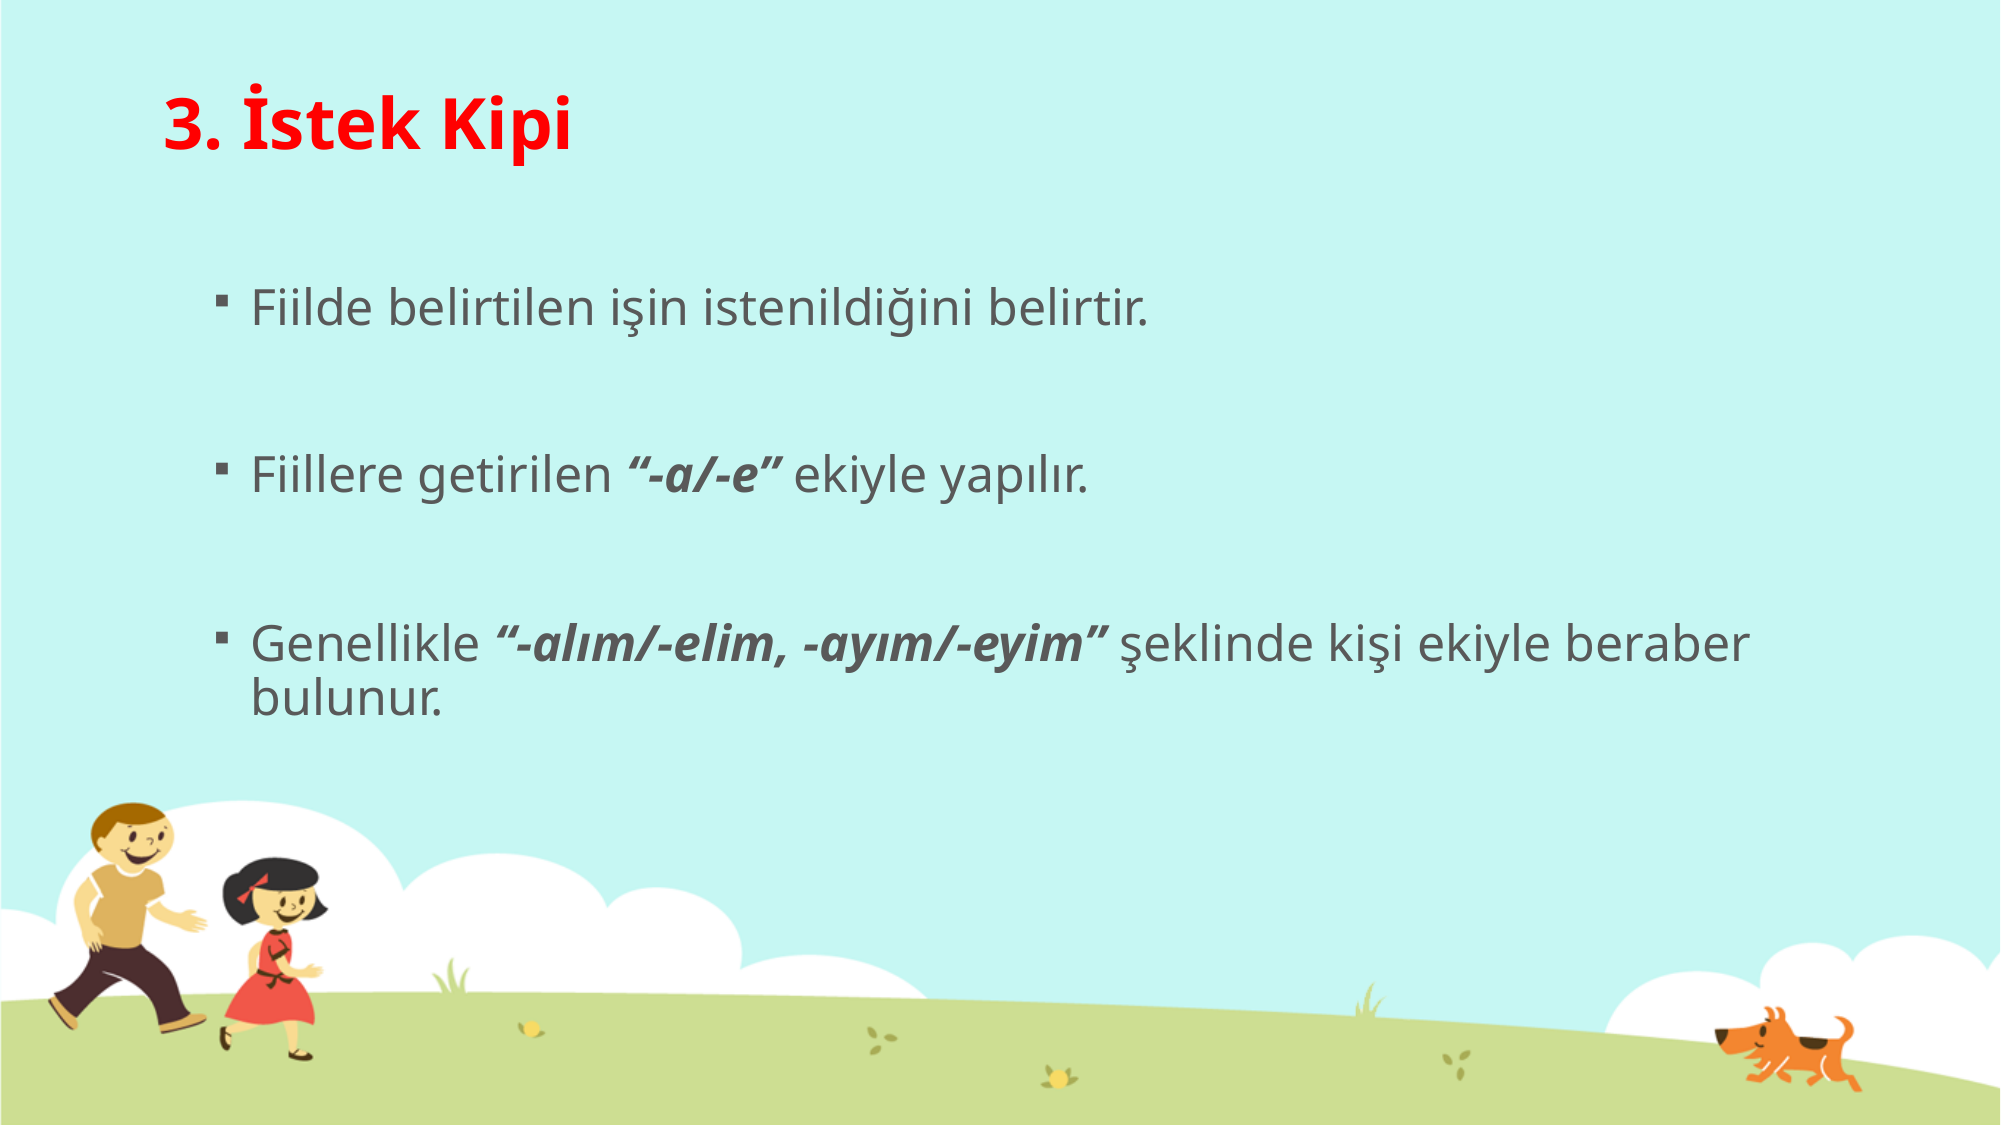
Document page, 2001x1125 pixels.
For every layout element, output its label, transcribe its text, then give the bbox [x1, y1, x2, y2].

text_box Fiilde belirtilen işin istenildiğini belirtir. [190, 274, 1848, 418]
picture [0, 0, 2001, 1125]
text_box Genellikle “-alım/-elim, -ayım/-eyim” şeklinde kişi ekiyle beraber bulunur. [190, 611, 1848, 755]
title 3. İstek Kipi [148, 53, 1686, 173]
text_box Fiillere getirilen “-a/-e” ekiyle yapılır. [190, 442, 1848, 586]
